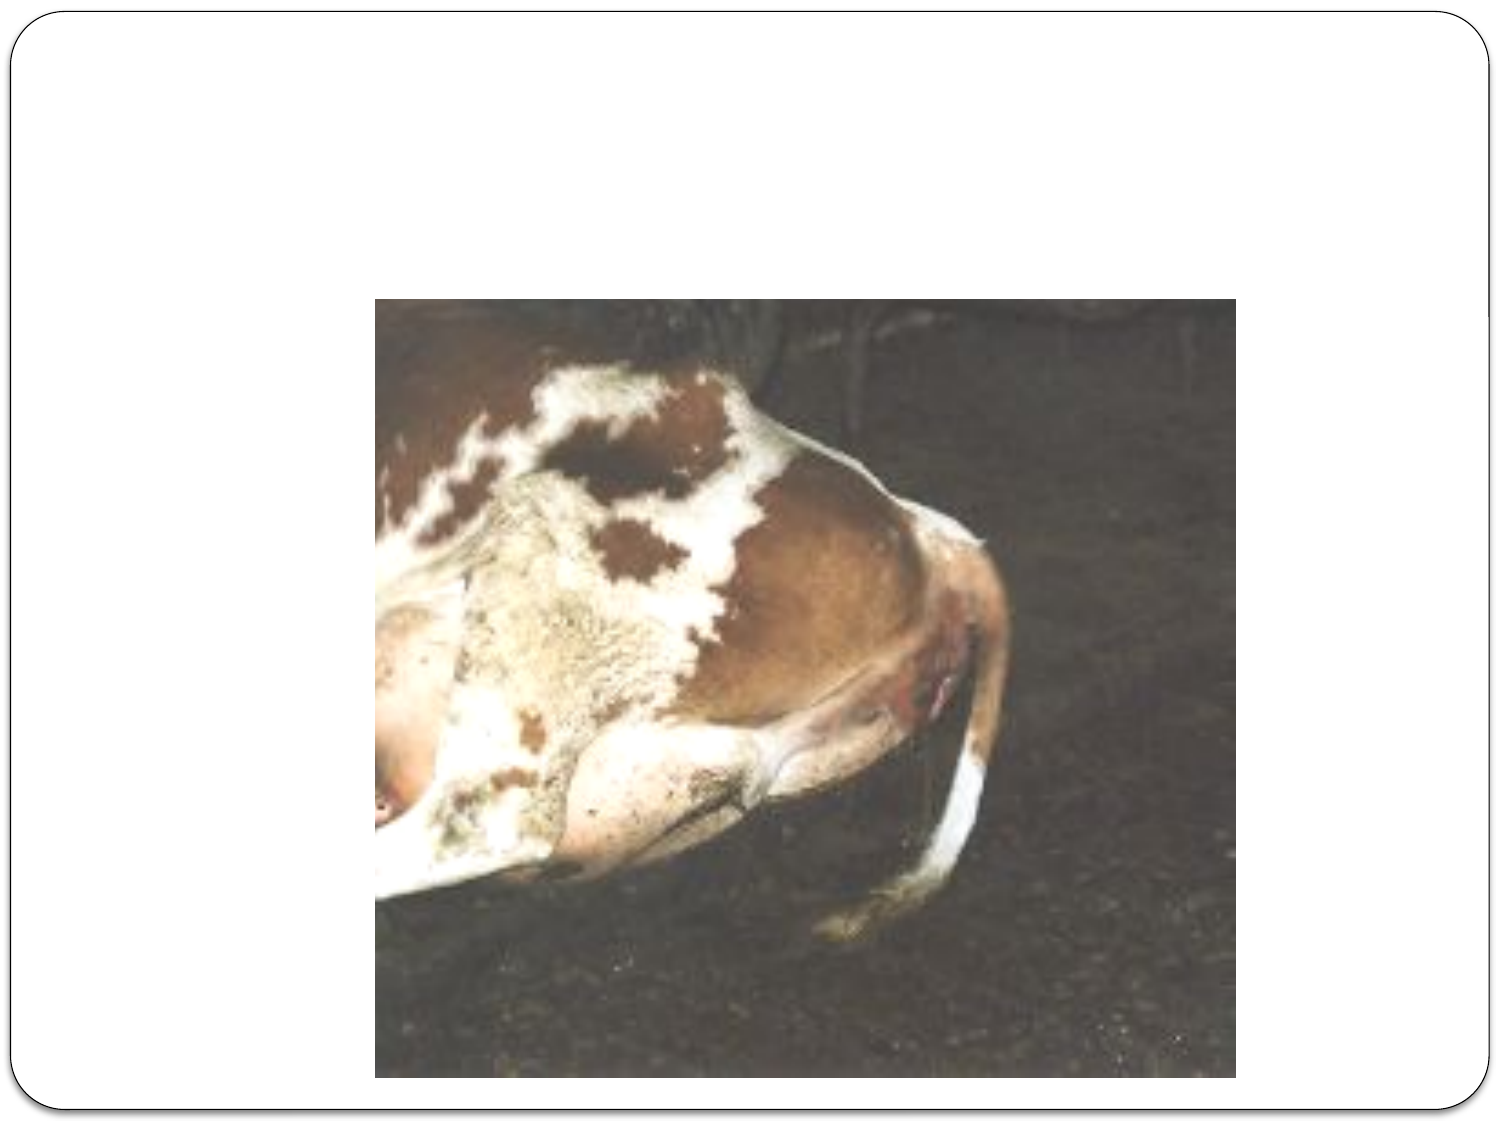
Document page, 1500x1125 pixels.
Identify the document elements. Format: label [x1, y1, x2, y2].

list [374, 299, 1237, 1079]
